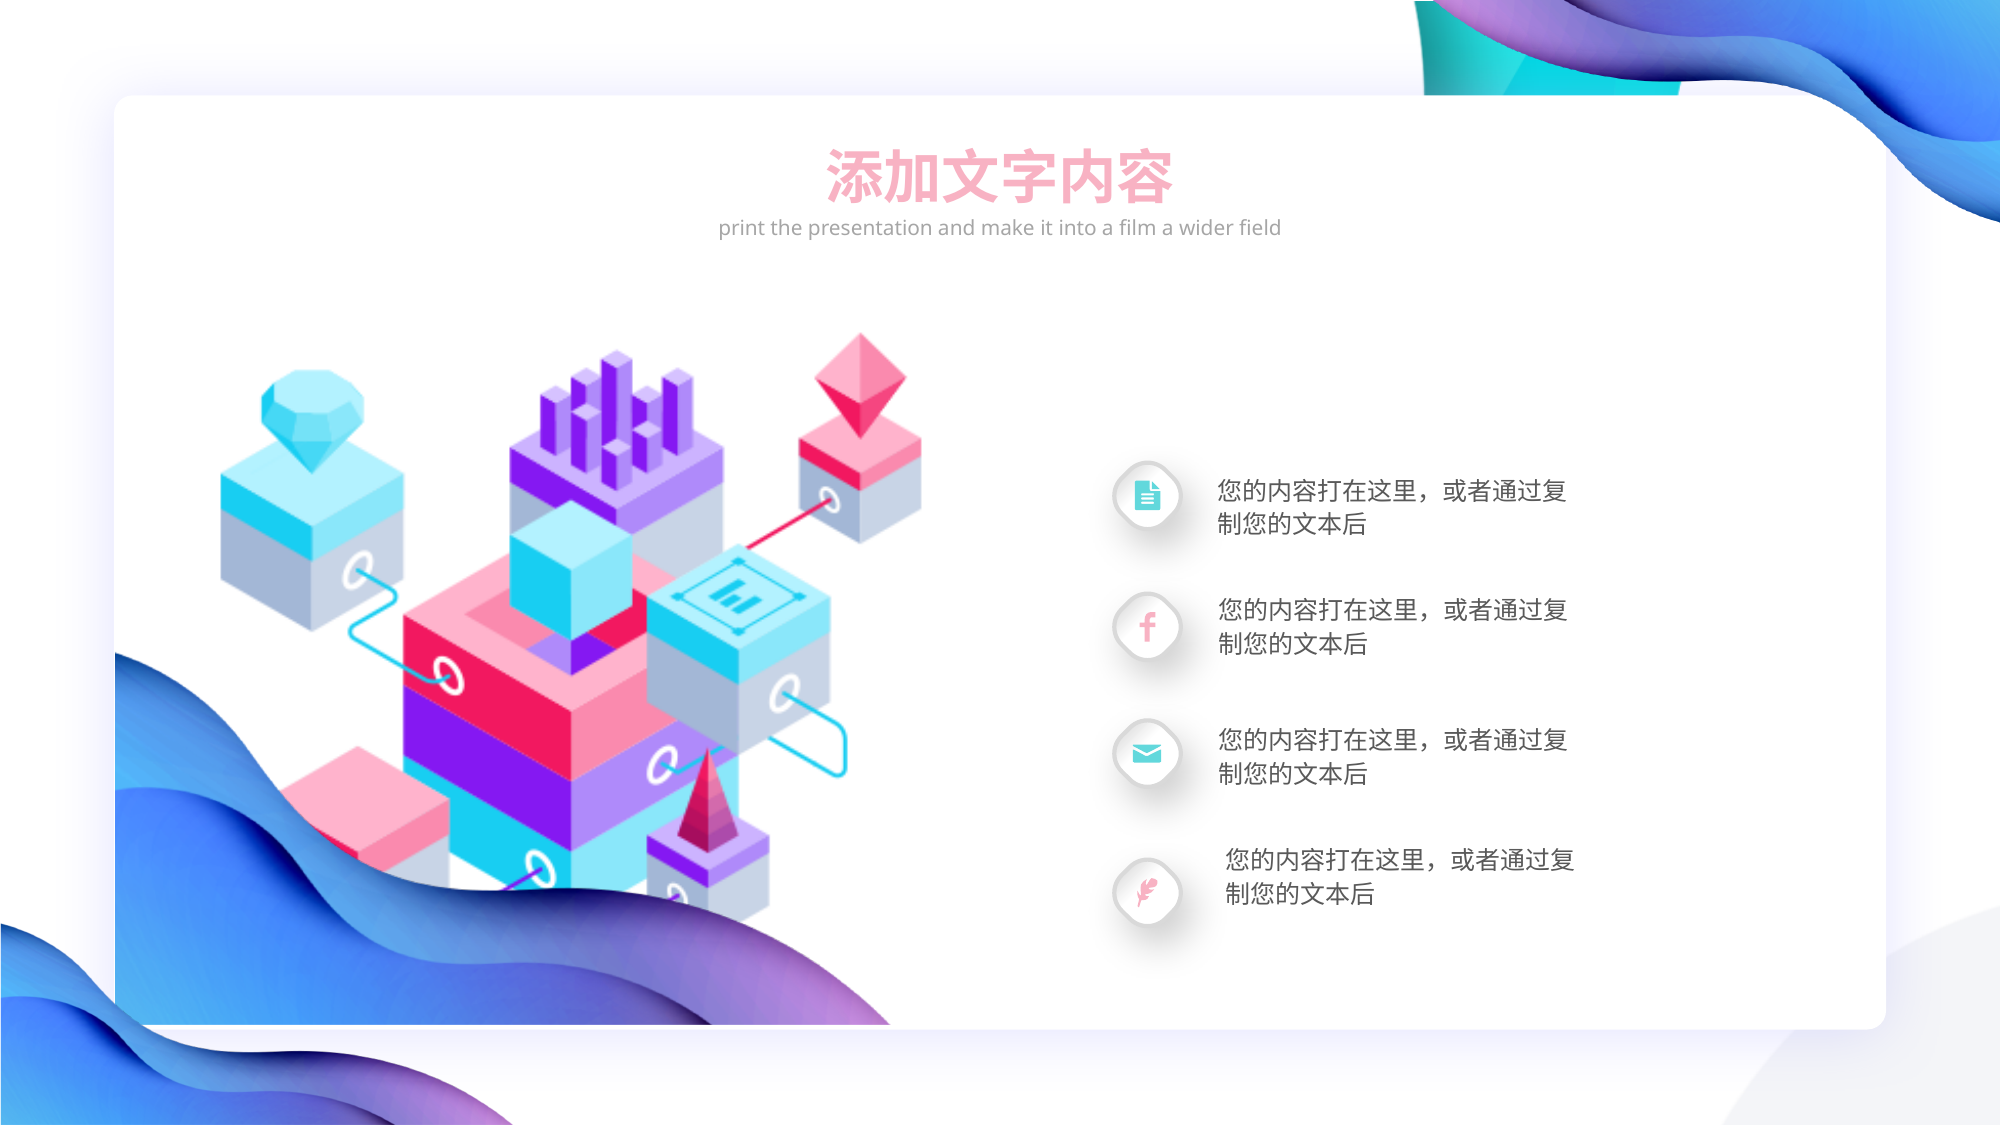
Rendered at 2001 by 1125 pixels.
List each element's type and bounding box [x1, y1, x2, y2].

text_box [1116, 596, 1179, 658]
text_box [1116, 861, 1179, 924]
picture [0, 0, 2000, 1125]
text_box [1116, 465, 1179, 527]
text_box [1116, 722, 1179, 785]
